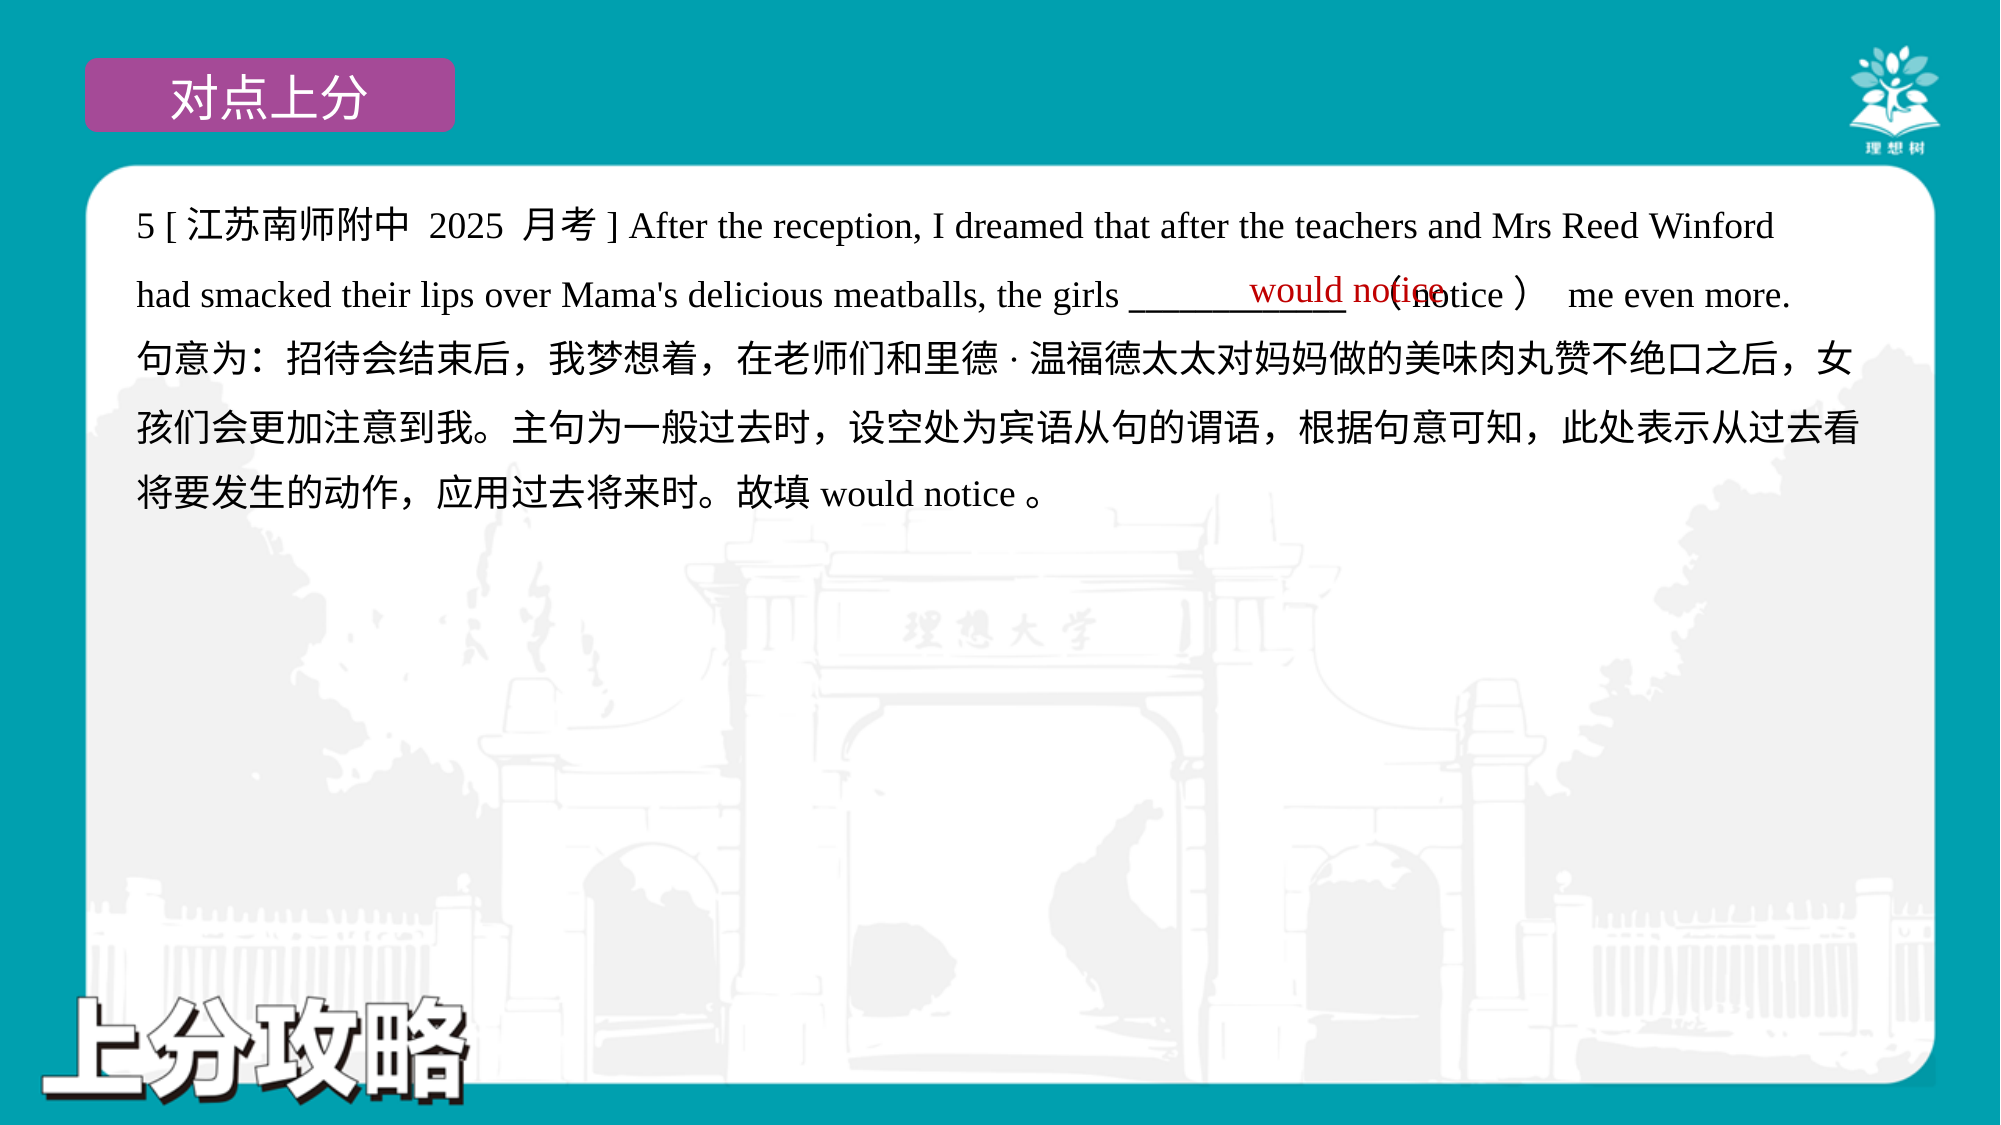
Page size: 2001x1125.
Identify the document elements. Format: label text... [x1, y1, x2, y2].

text_box would notice [1231, 245, 1463, 304]
picture [0, 0, 2000, 1125]
text_box 5 [江苏南师附中 2025 月考] After the reception, I dreamed that after the teachers and Mrs Reed Winford had smacked their lips over Mama's delicious meatballs, the girls _____________ （notice） me even more. [136, 177, 1865, 304]
text_box 句意为：招待会结束后，我梦想着，在老师们和里德·温福德太太对妈妈做的美味肉丸赞不绝口之后，女 孩们会更加注意到我。主句为一般过去时，设空处为宾语从句的谓语，根据句意可知，此处表示从过去看 将要发生的动作，应用过去将来时。故填would notice。 [136, 311, 1865, 507]
